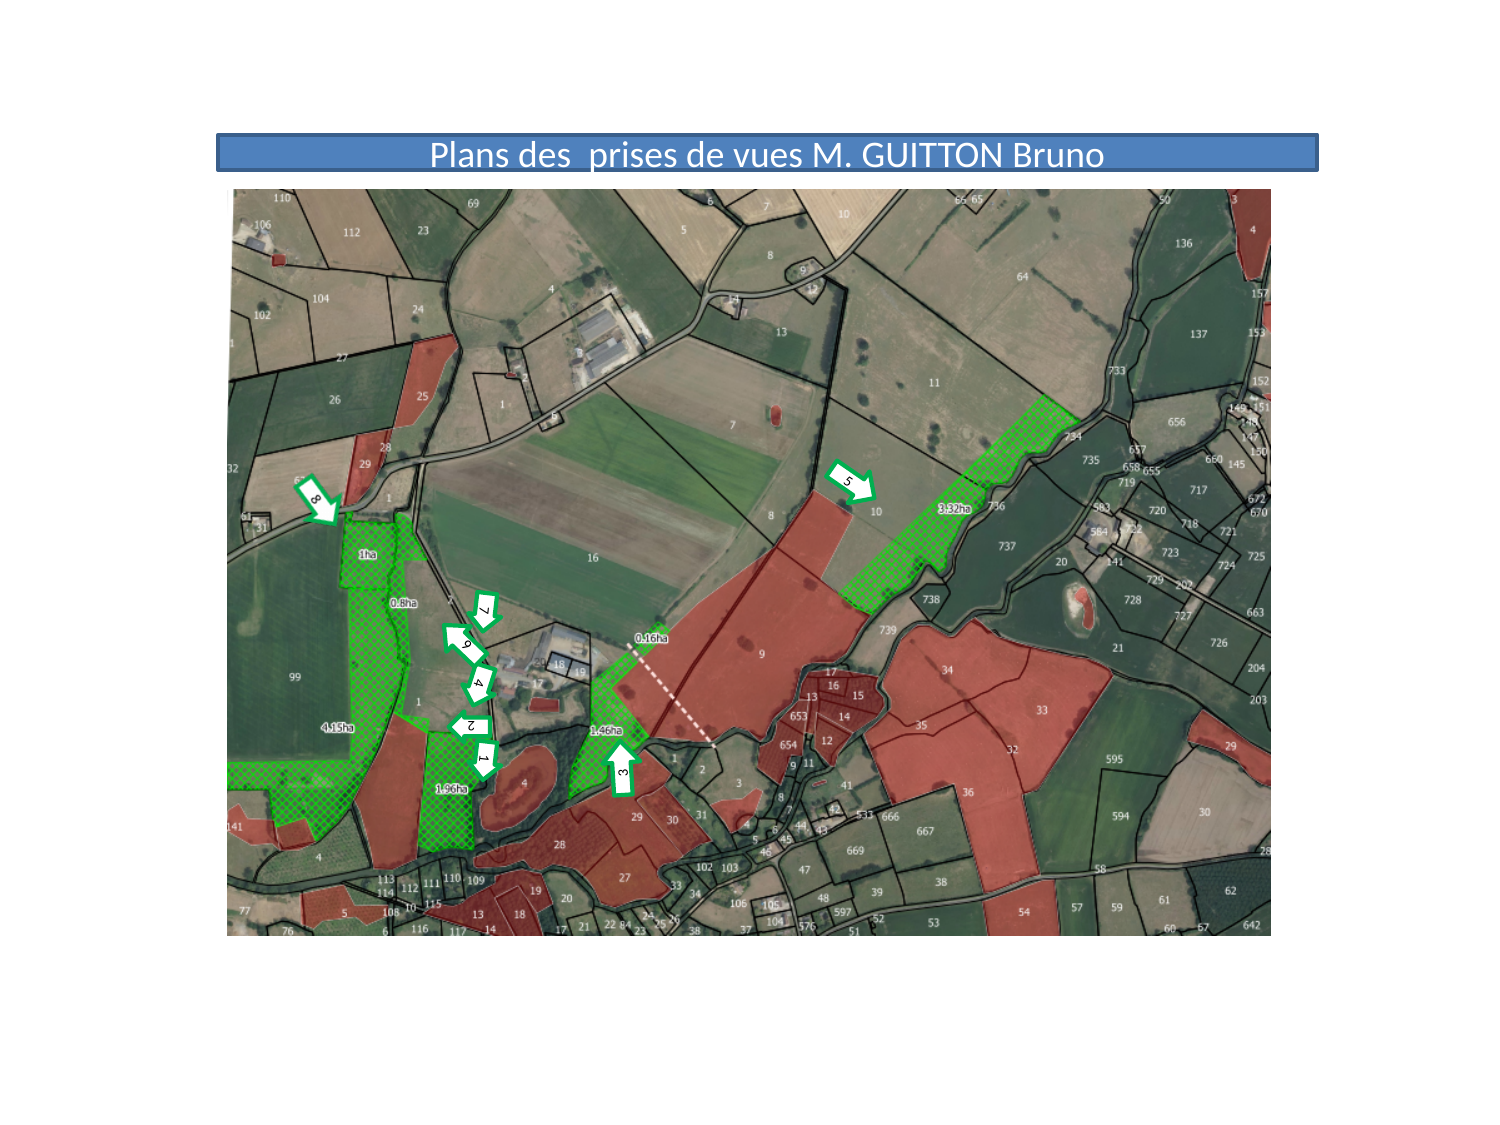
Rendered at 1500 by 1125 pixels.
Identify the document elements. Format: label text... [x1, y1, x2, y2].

picture [226, 189, 1272, 936]
text_box Plans des prises de vues M. GUITTON Bruno [216, 133, 1319, 172]
